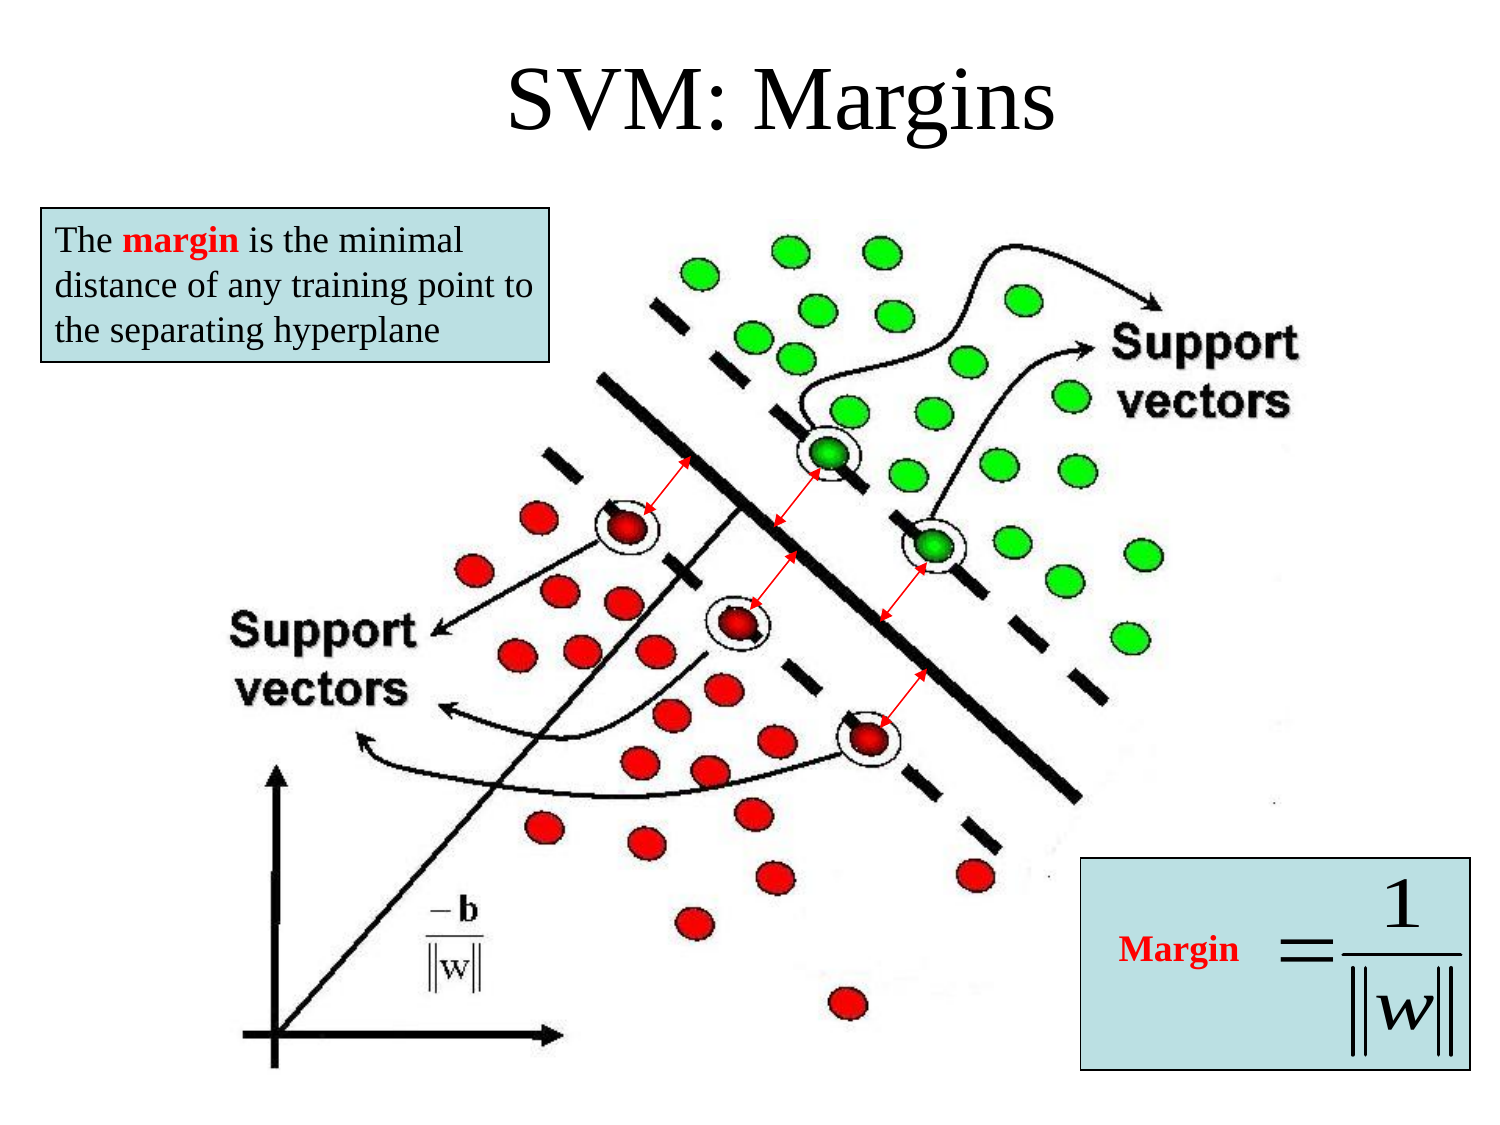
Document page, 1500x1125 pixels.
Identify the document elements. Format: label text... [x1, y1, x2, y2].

text_box The margin is the minimal distance of any training point to the separating hyperplane [41, 207, 553, 357]
text_box [41, 357, 213, 362]
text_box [1257, 857, 1477, 1070]
title SVM: Margins [0, 0, 1497, 193]
picture [218, 219, 1316, 1093]
